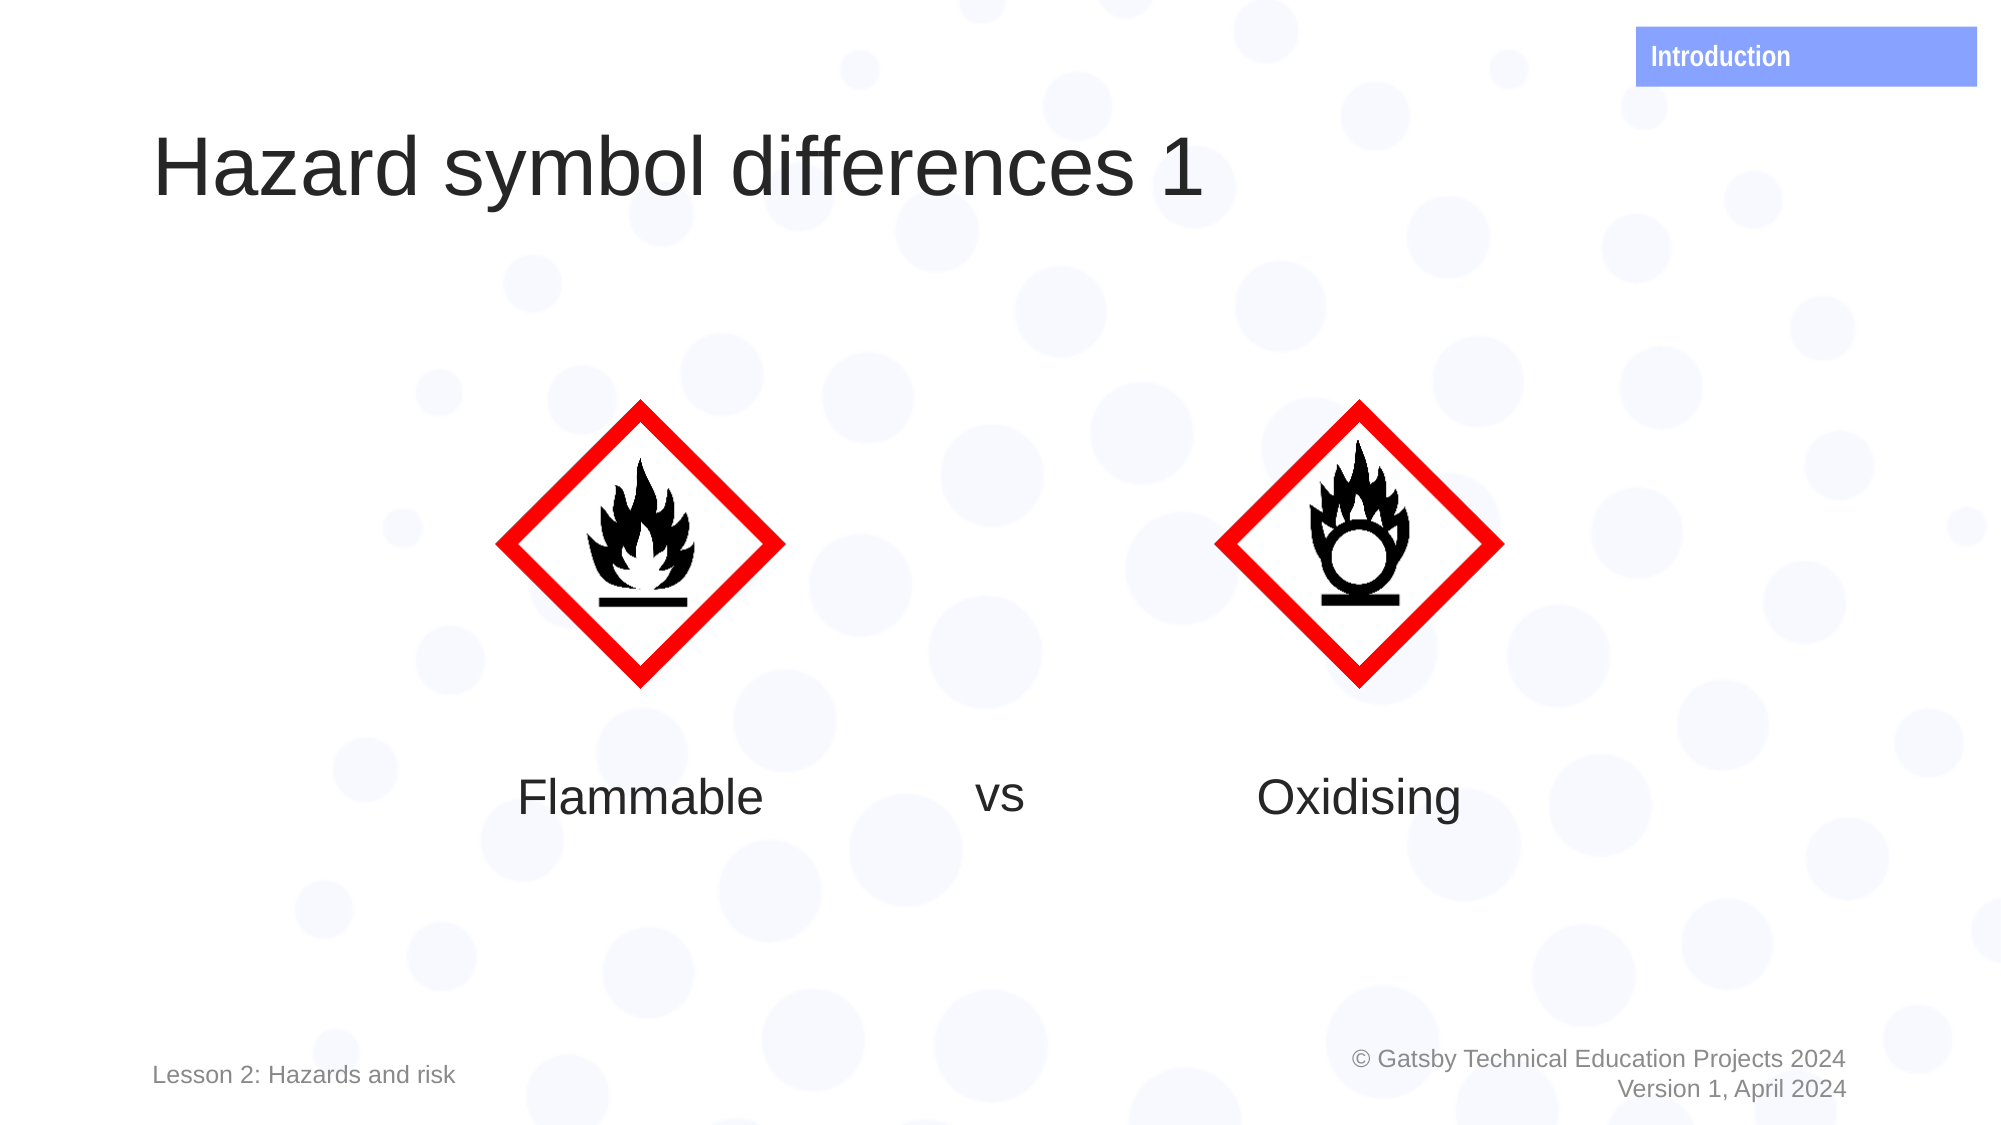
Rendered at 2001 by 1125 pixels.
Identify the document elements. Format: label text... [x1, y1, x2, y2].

text_box Oxidising [1186, 752, 1532, 835]
text_box Flammable [468, 752, 814, 835]
picture [492, 396, 789, 692]
picture [1211, 396, 1508, 692]
title Hazard symbol differences 1 [137, 59, 1863, 278]
text_box vs [827, 748, 1173, 832]
list Lesson 2: Hazards and risk [137, 1042, 829, 1103]
list Introduction [1636, 26, 1978, 87]
